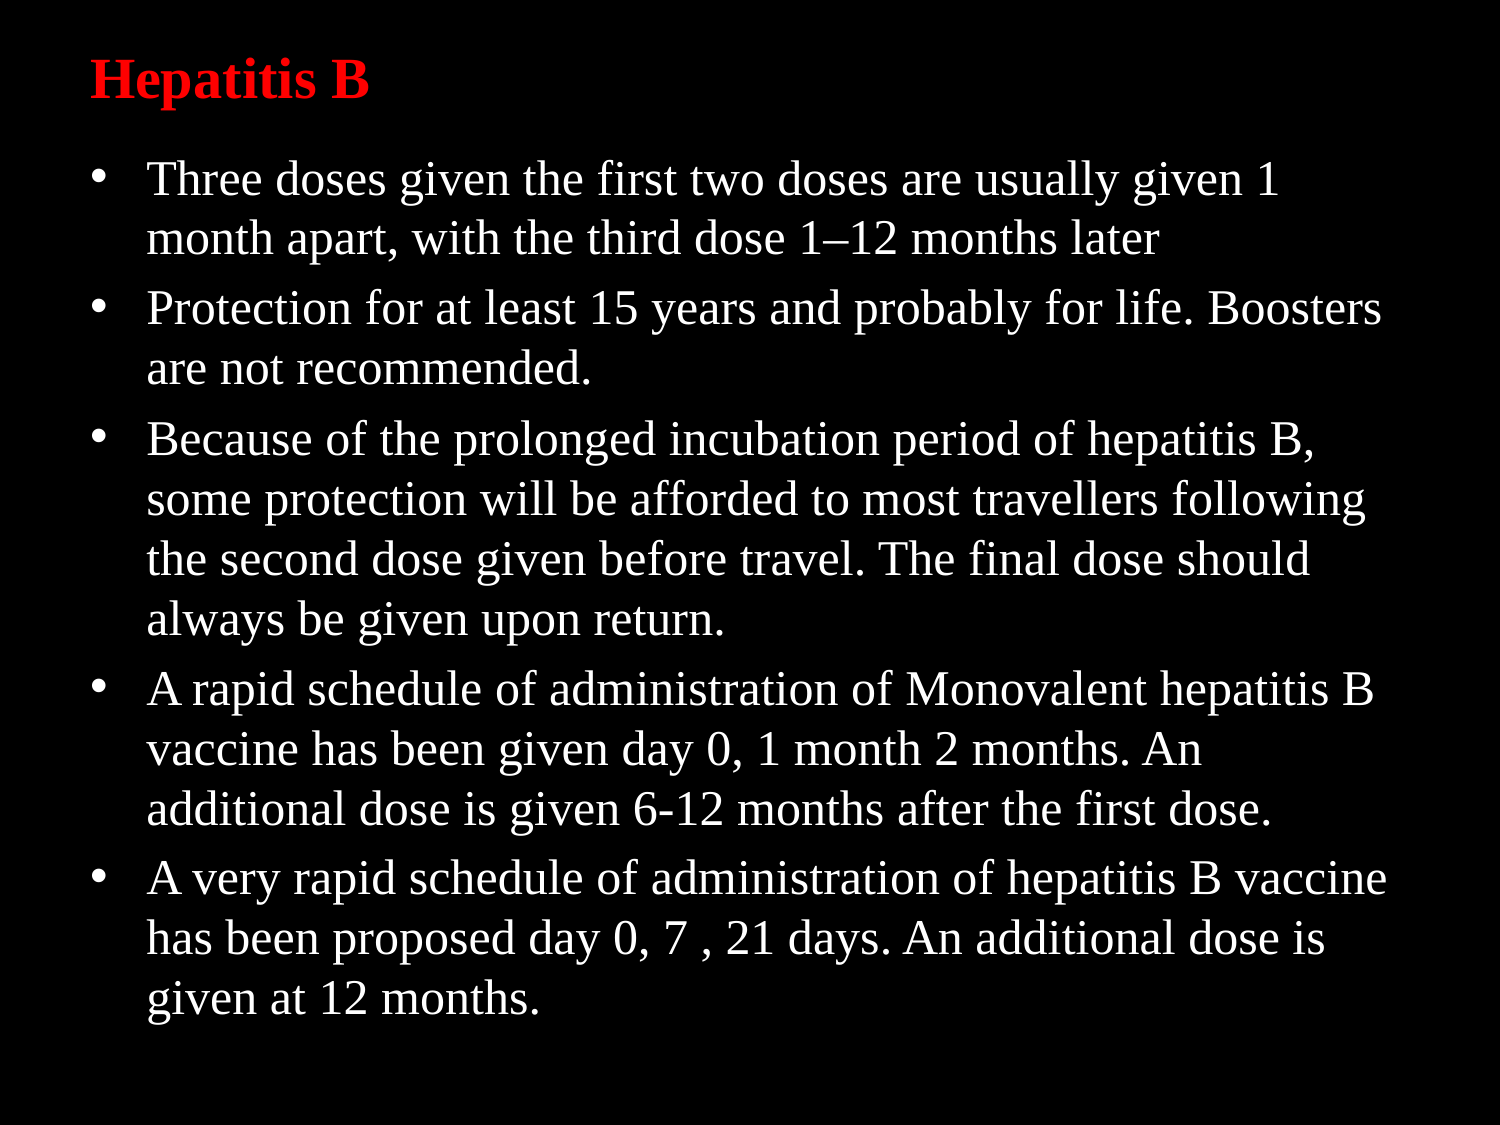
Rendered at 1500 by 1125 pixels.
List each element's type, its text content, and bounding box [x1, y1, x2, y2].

list Three doses given the first two doses are usually given 1 month apart, with the third dose 1–12 months later Protection for at least 15 years and probably for life. Boosters are not recommended. Because of the prolonged incubation period of hepatitis B, some protection will be afforded to most travellers following the second dose given before travel. The final dose should always be given upon return. A rapid schedule of administration of Monovalent hepatitis B vaccine has been given day 0, 1 month 2 months. An additional dose is given 6-12 months after the first dose. A very rapid schedule of administration of hepatitis B vaccine has been proposed day 0, 7 , 21 days. An additional dose is given at 12 months. [75, 137, 1425, 1088]
title Hepatitis B [75, 0, 1425, 137]
